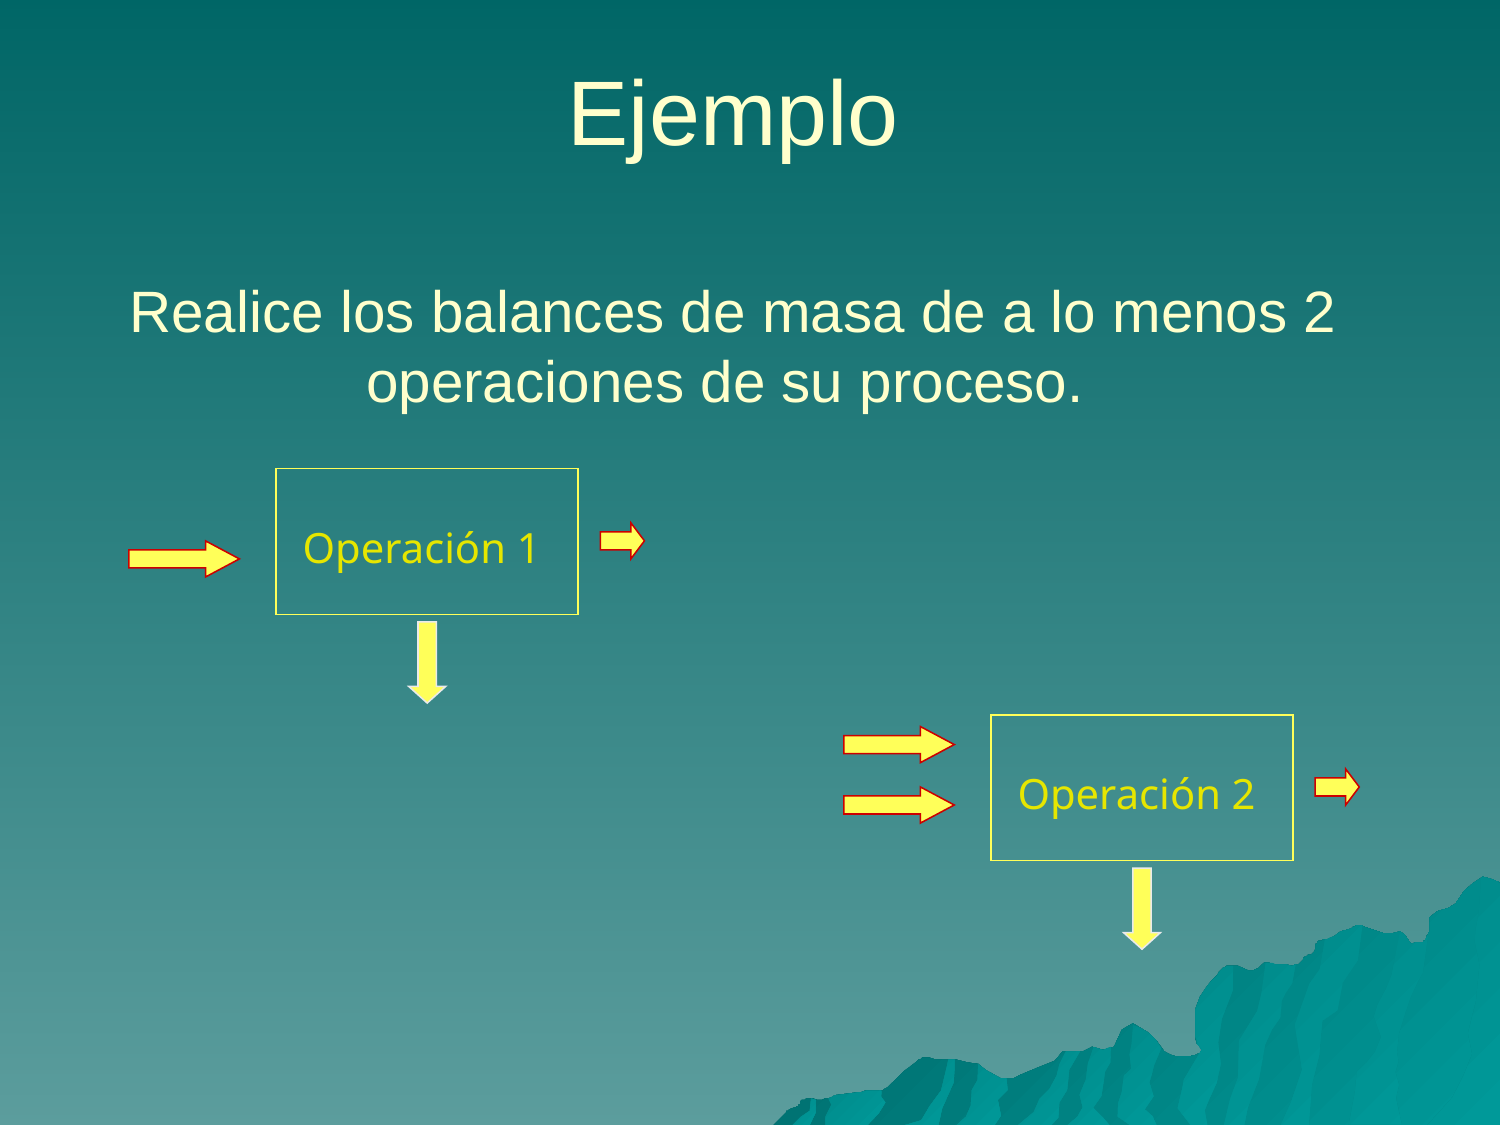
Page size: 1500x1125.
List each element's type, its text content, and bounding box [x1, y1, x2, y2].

text_box Operación 2 [991, 714, 1293, 861]
title Ejemplo Realice los balances de masa de a lo menos 2 operaciones de su proceso. [58, 140, 1409, 328]
text_box [1123, 868, 1161, 950]
text_box [843, 726, 955, 763]
text_box [843, 786, 955, 824]
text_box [128, 468, 645, 704]
text_box [1315, 768, 1360, 806]
